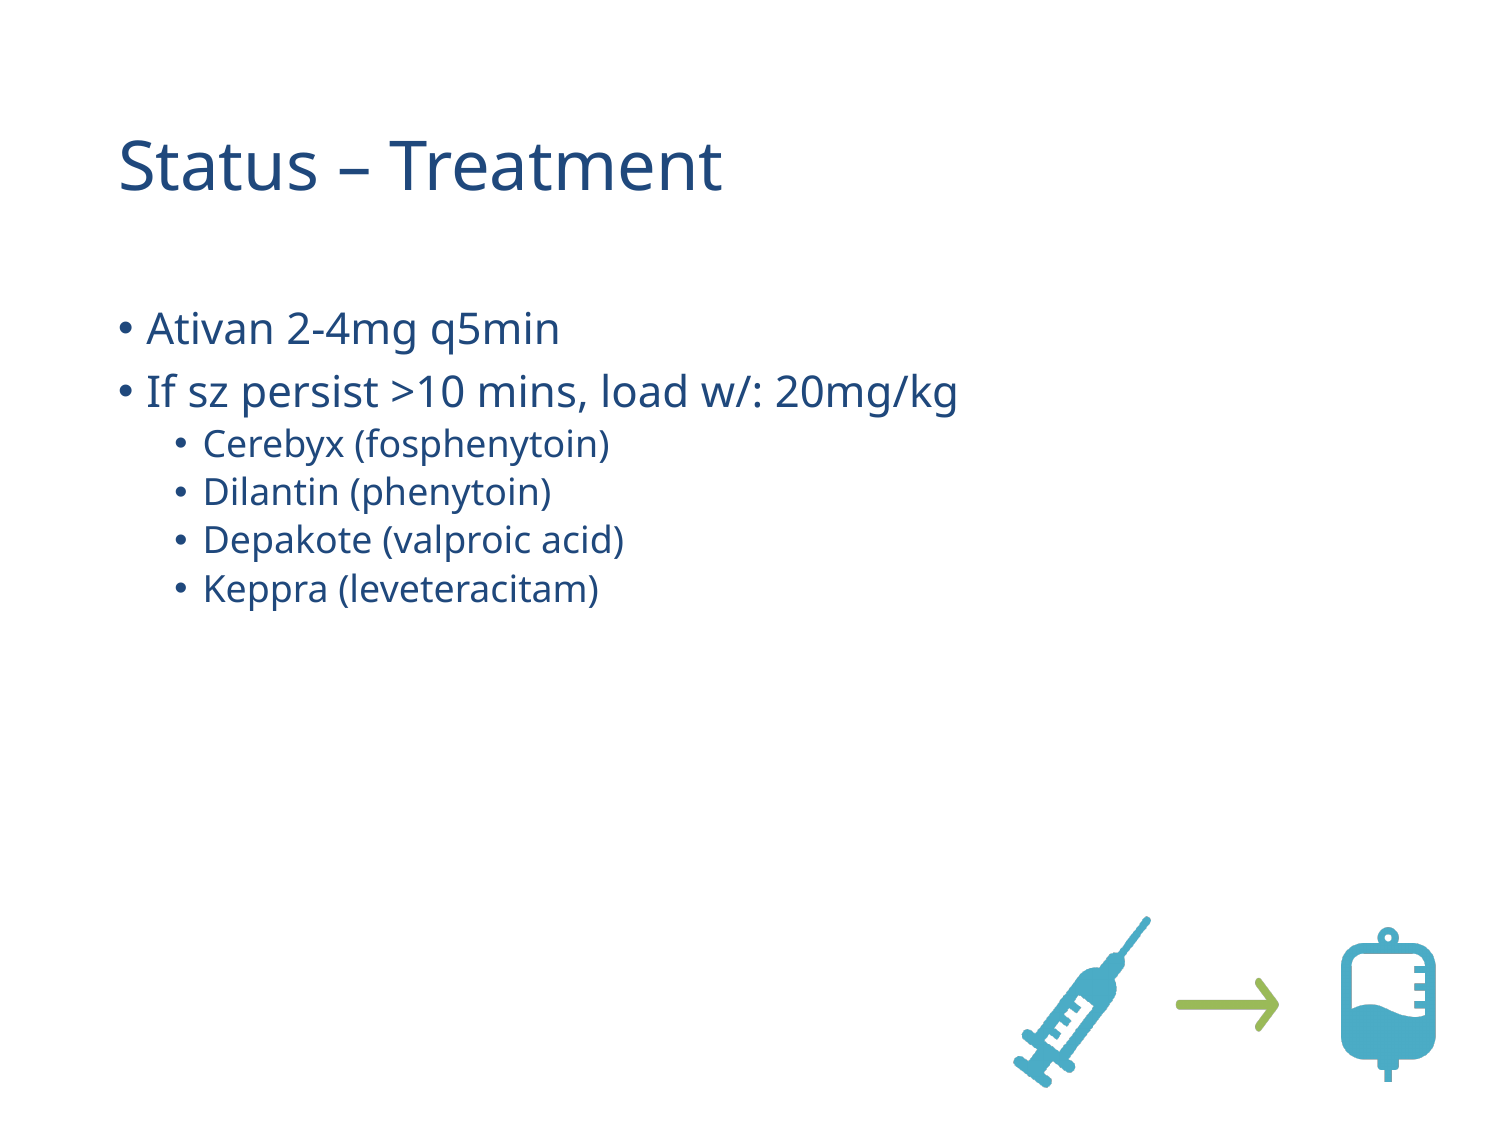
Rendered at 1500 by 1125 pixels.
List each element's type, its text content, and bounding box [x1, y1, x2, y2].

picture [979, 899, 1283, 1108]
picture [1304, 920, 1472, 1089]
title Status – Treatment [103, 59, 1397, 278]
list Ativan 2-4mg q5min If sz persist >10 mins, load w/: 20mg/kg Cerebyx (fosphenytoin) Dilantin (phenytoin) Depakote (valproic acid) Keppra (leveteracitam) [103, 299, 1397, 1014]
